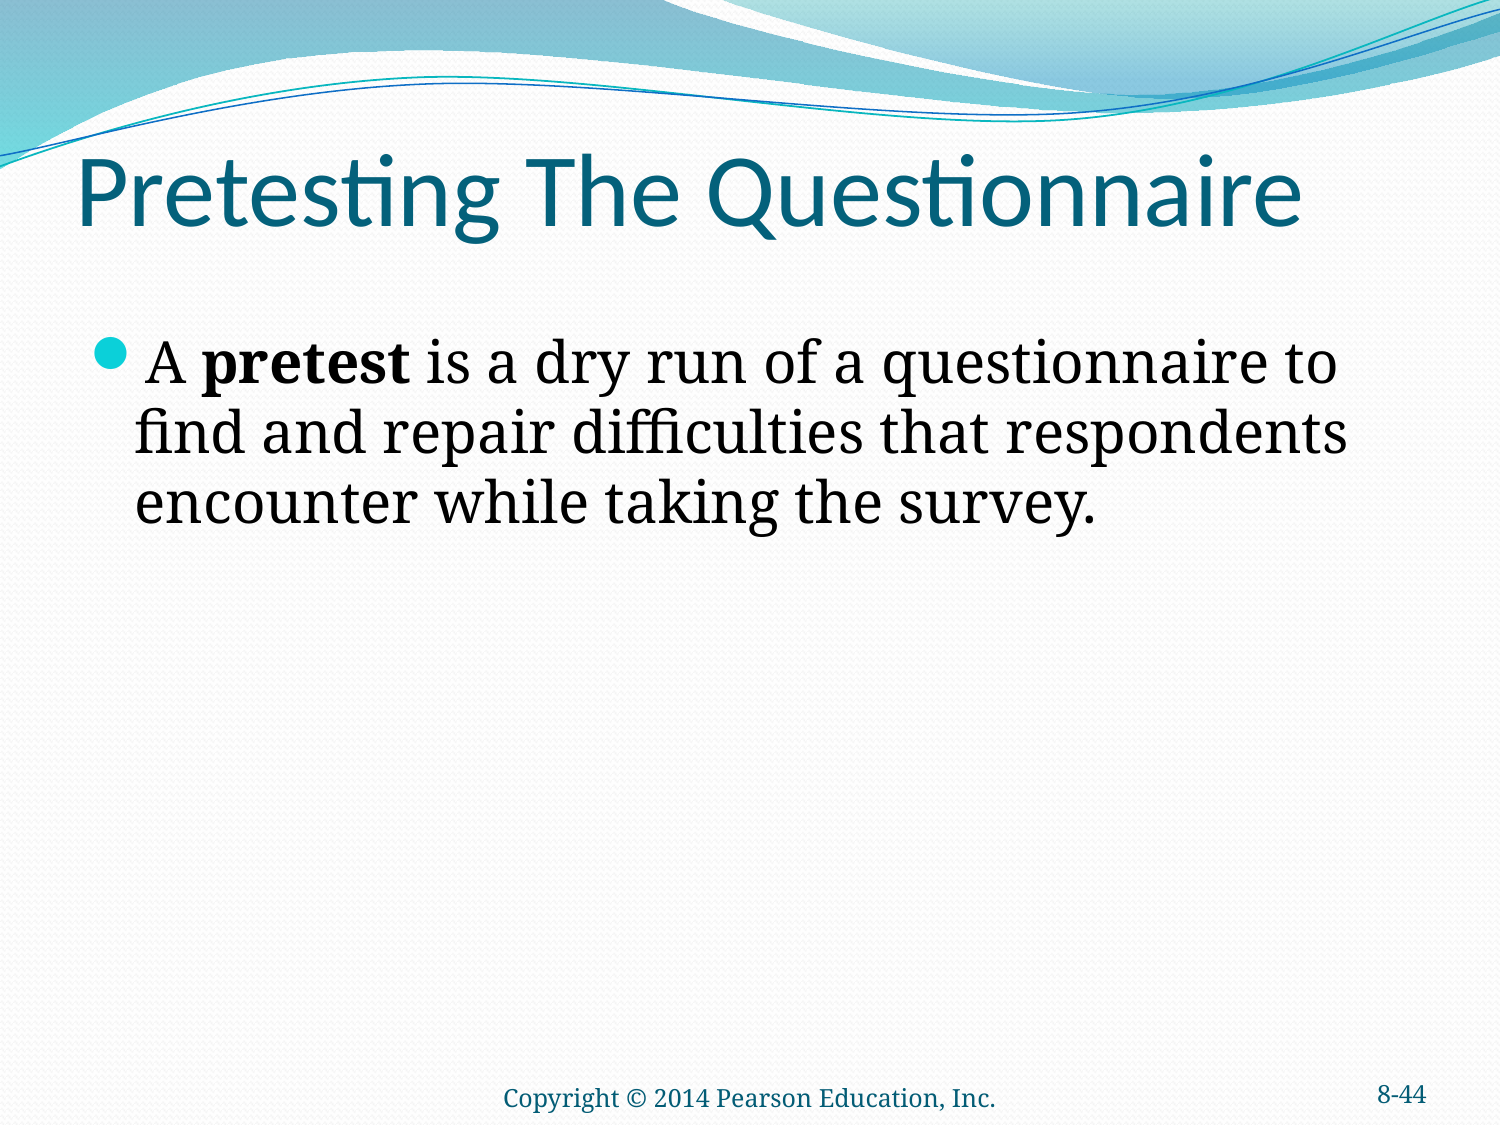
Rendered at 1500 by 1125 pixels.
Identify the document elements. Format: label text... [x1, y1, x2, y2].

title Pretesting The Questionnaire [75, 87, 1425, 275]
list A pretest is a dry run of a questionnaire to find and repair difficulties that respondents encounter while taking the survey. [75, 317, 1425, 1038]
